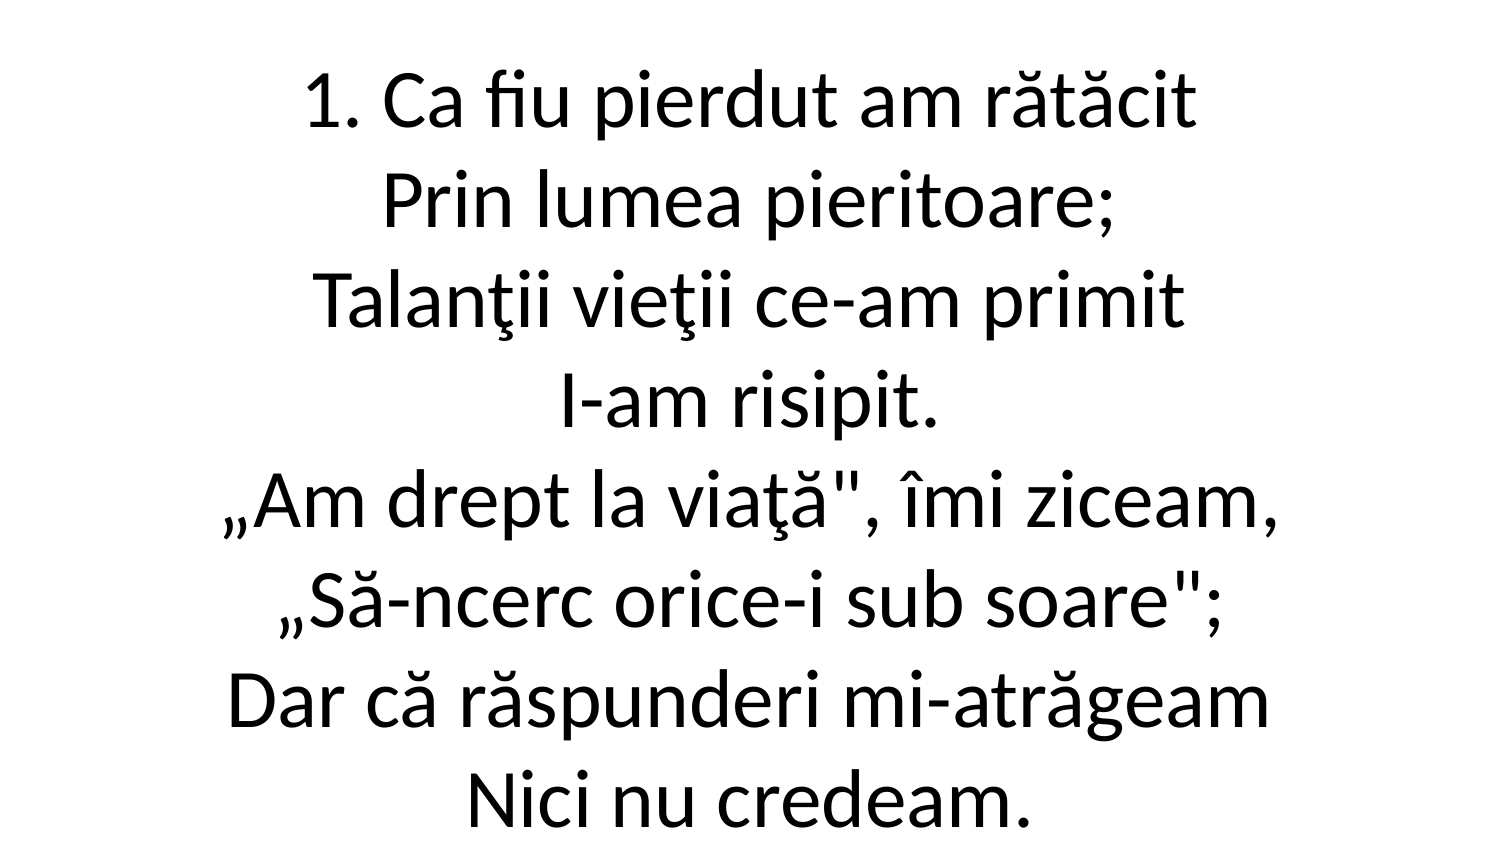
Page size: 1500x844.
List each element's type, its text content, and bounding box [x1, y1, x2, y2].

text_box 1. Ca fiu pierdut am rătăcit Prin lumea pieritoare; Talanţii vieţii ce-am primit I-am risipit. „Am drept la viaţă", îmi ziceam, „Să-ncerc orice-i sub soare"; Dar că răspunderi mi-atrăgeam Nici nu credeam. [202, 0, 1298, 844]
